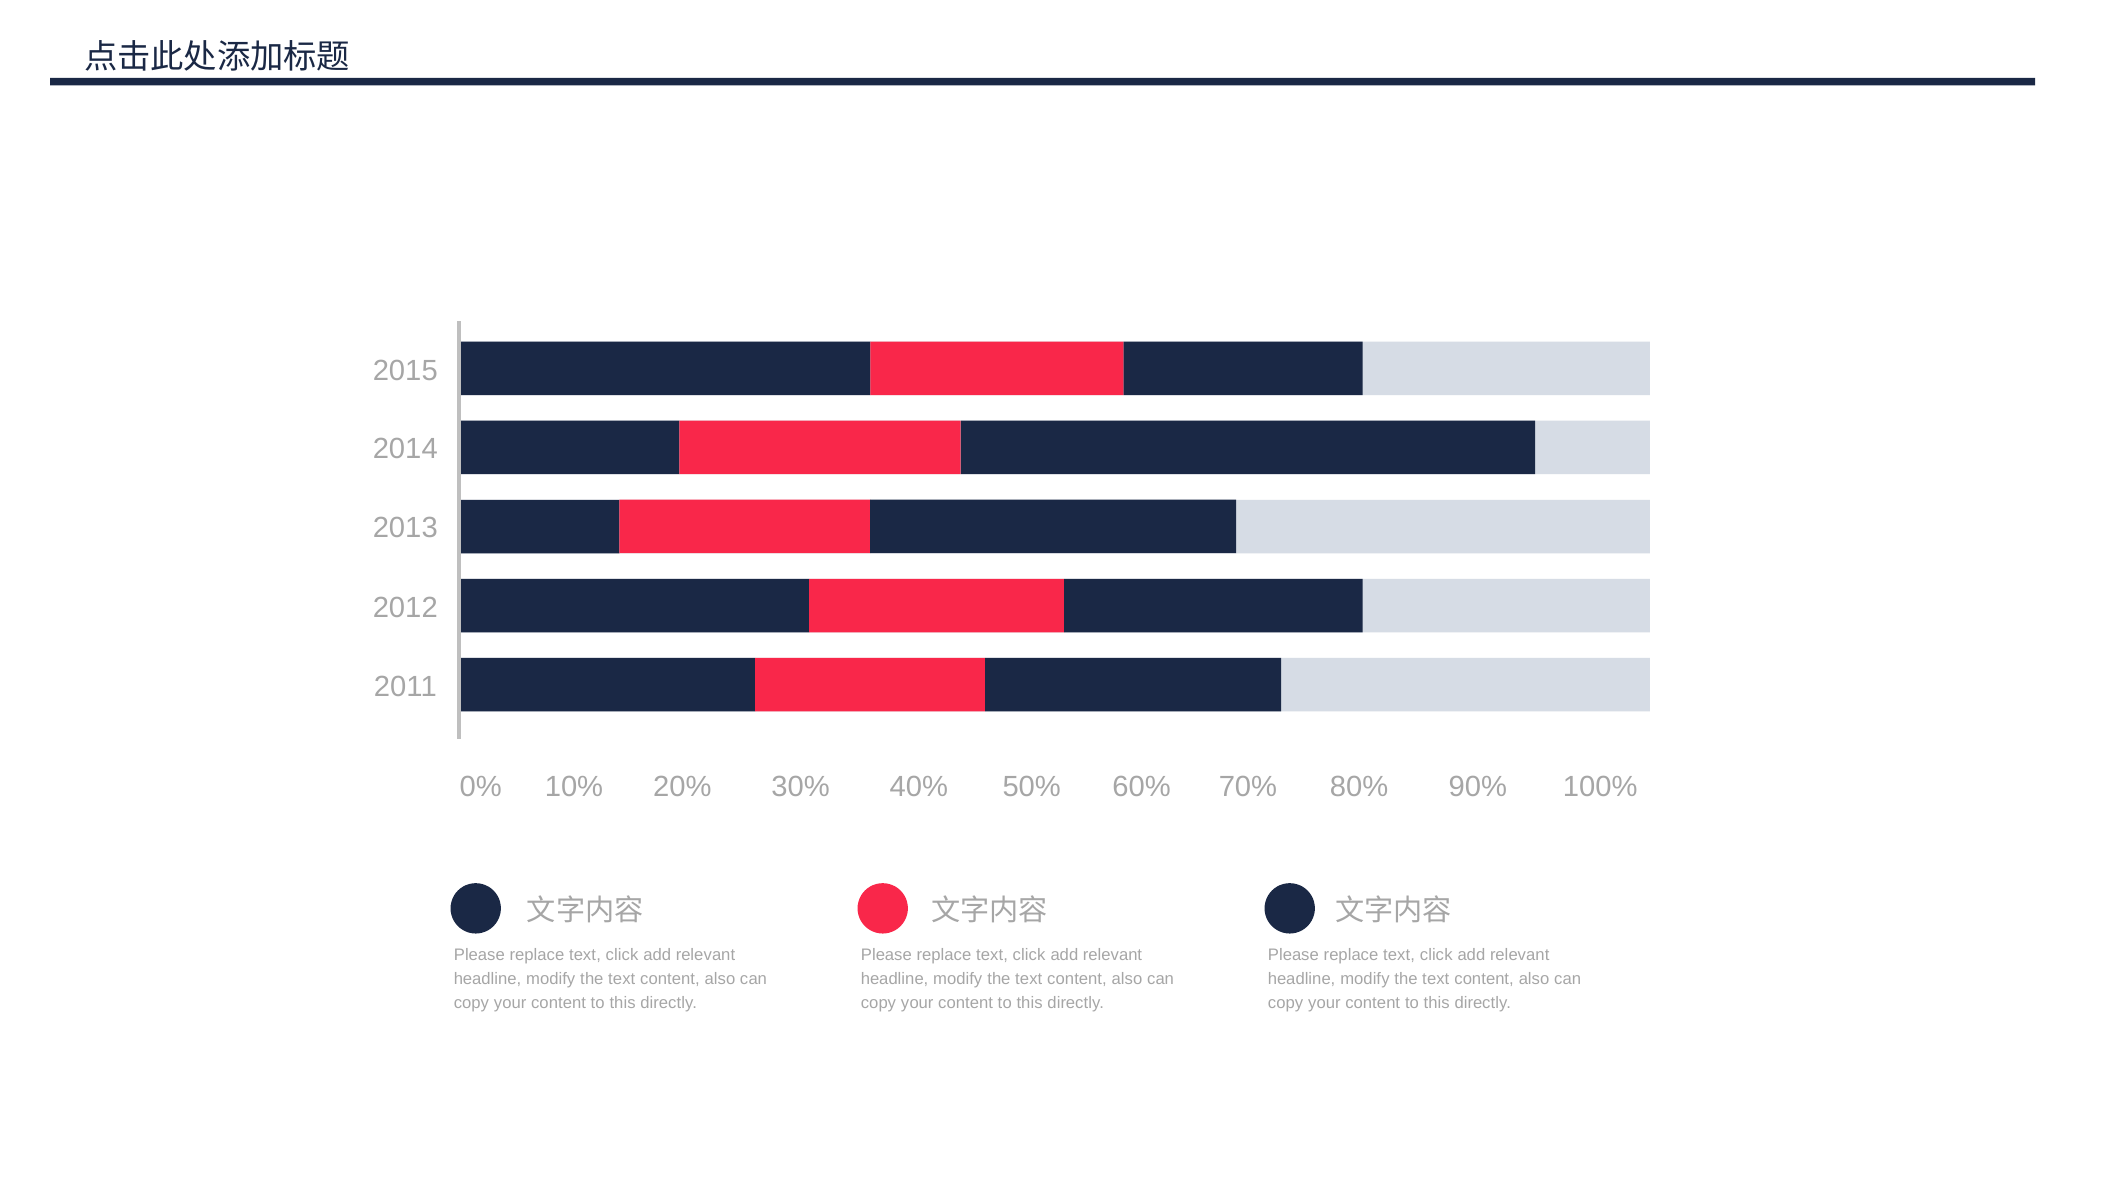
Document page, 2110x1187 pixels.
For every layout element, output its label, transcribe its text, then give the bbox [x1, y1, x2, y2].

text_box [357, 321, 1654, 807]
text_box 文字内容 [916, 876, 1063, 932]
text_box Please replace text, click add relevant headline, modify the text content, also can copy your content to this directly. [1253, 932, 1622, 1020]
text_box Please replace text, click add relevant headline, modify the text content, also can copy your content to this directly. [846, 932, 1215, 1020]
text_box 文字内容 [512, 876, 659, 932]
text_box [449, 882, 502, 932]
text_box [1263, 882, 1316, 932]
text_box 点击此处添加标题 [69, 27, 380, 86]
text_box Please replace text, click add relevant headline, modify the text content, also can copy your content to this directly. [439, 932, 808, 1020]
text_box [856, 882, 909, 932]
text_box 文字内容 [1320, 876, 1468, 932]
